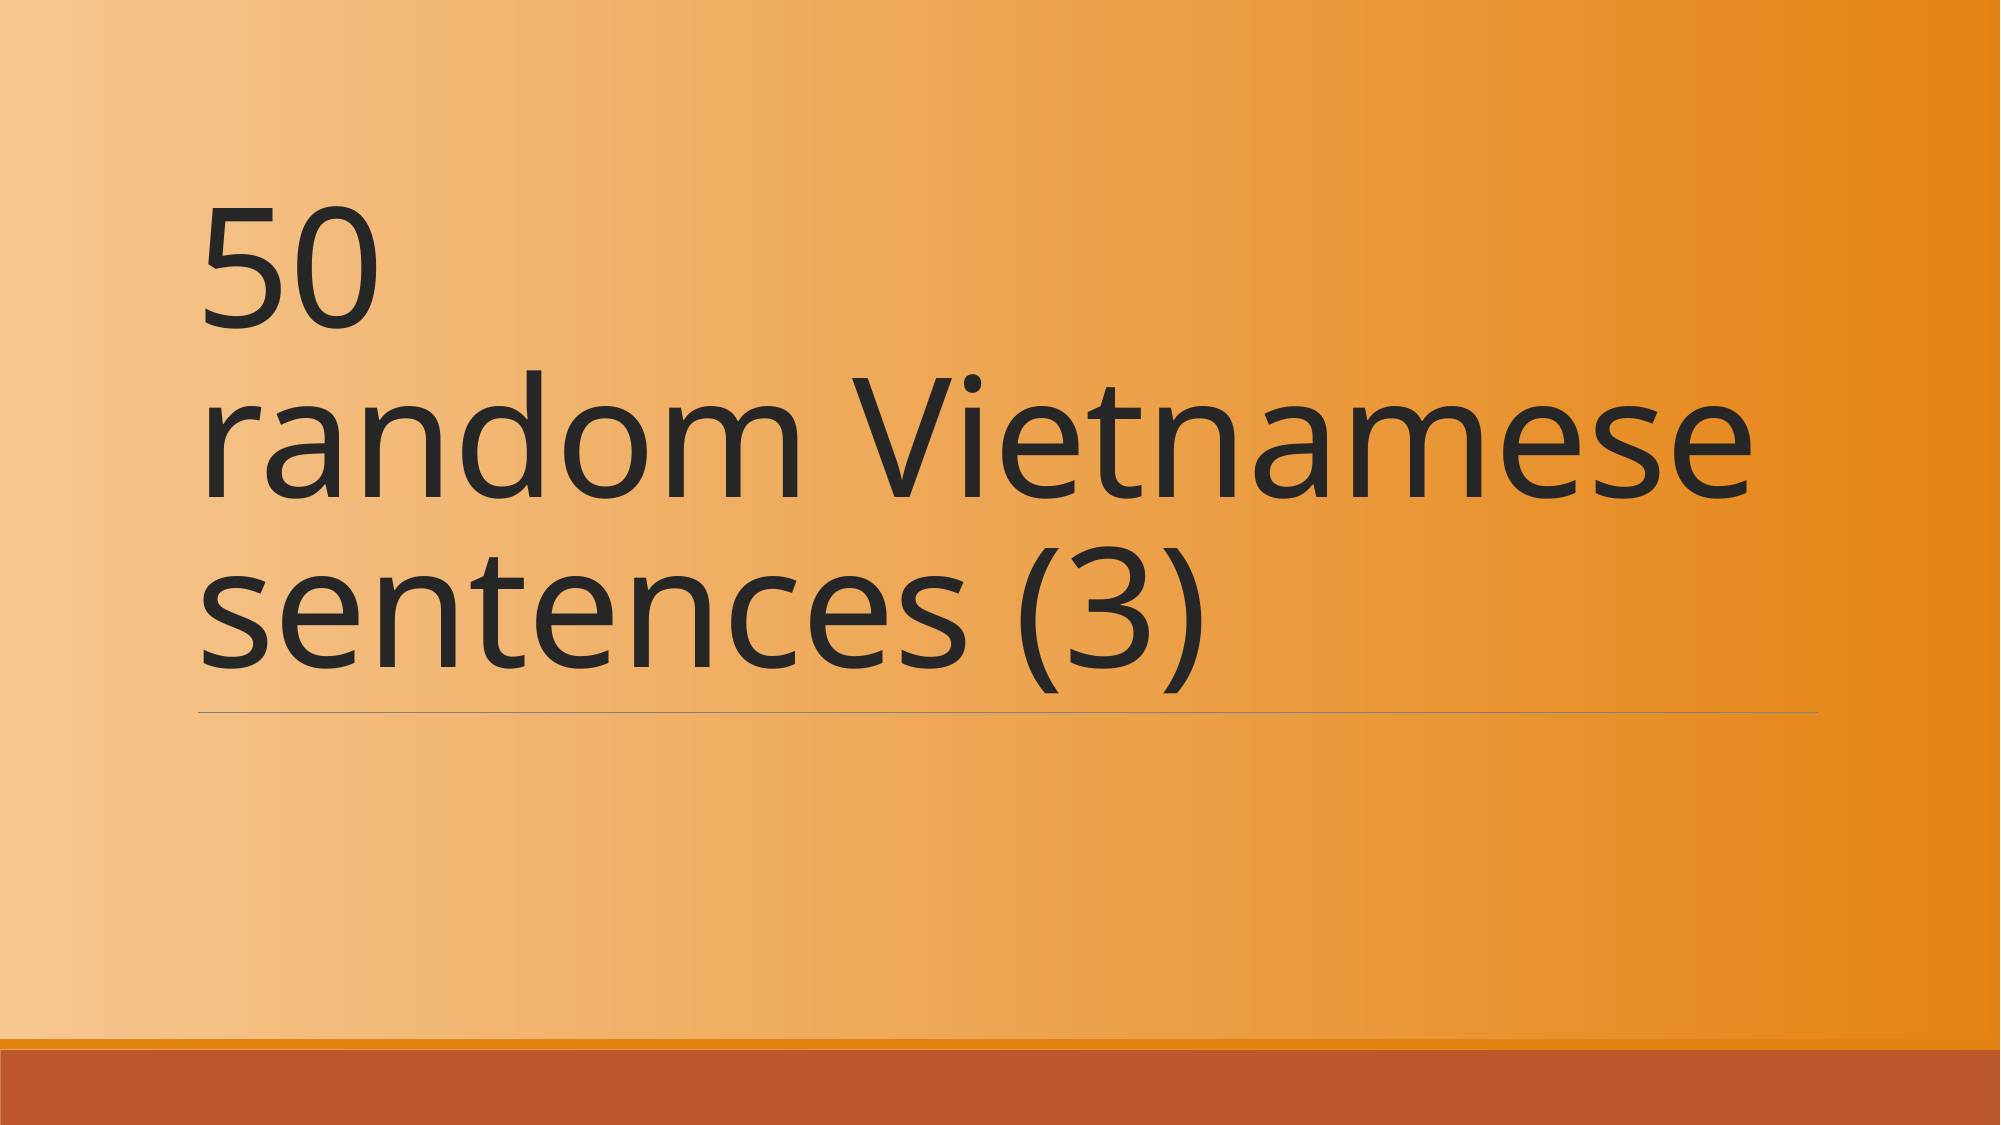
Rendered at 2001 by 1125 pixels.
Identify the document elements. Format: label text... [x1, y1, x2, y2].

title 50 random Vietnamese sentences (3) [180, 124, 1830, 710]
